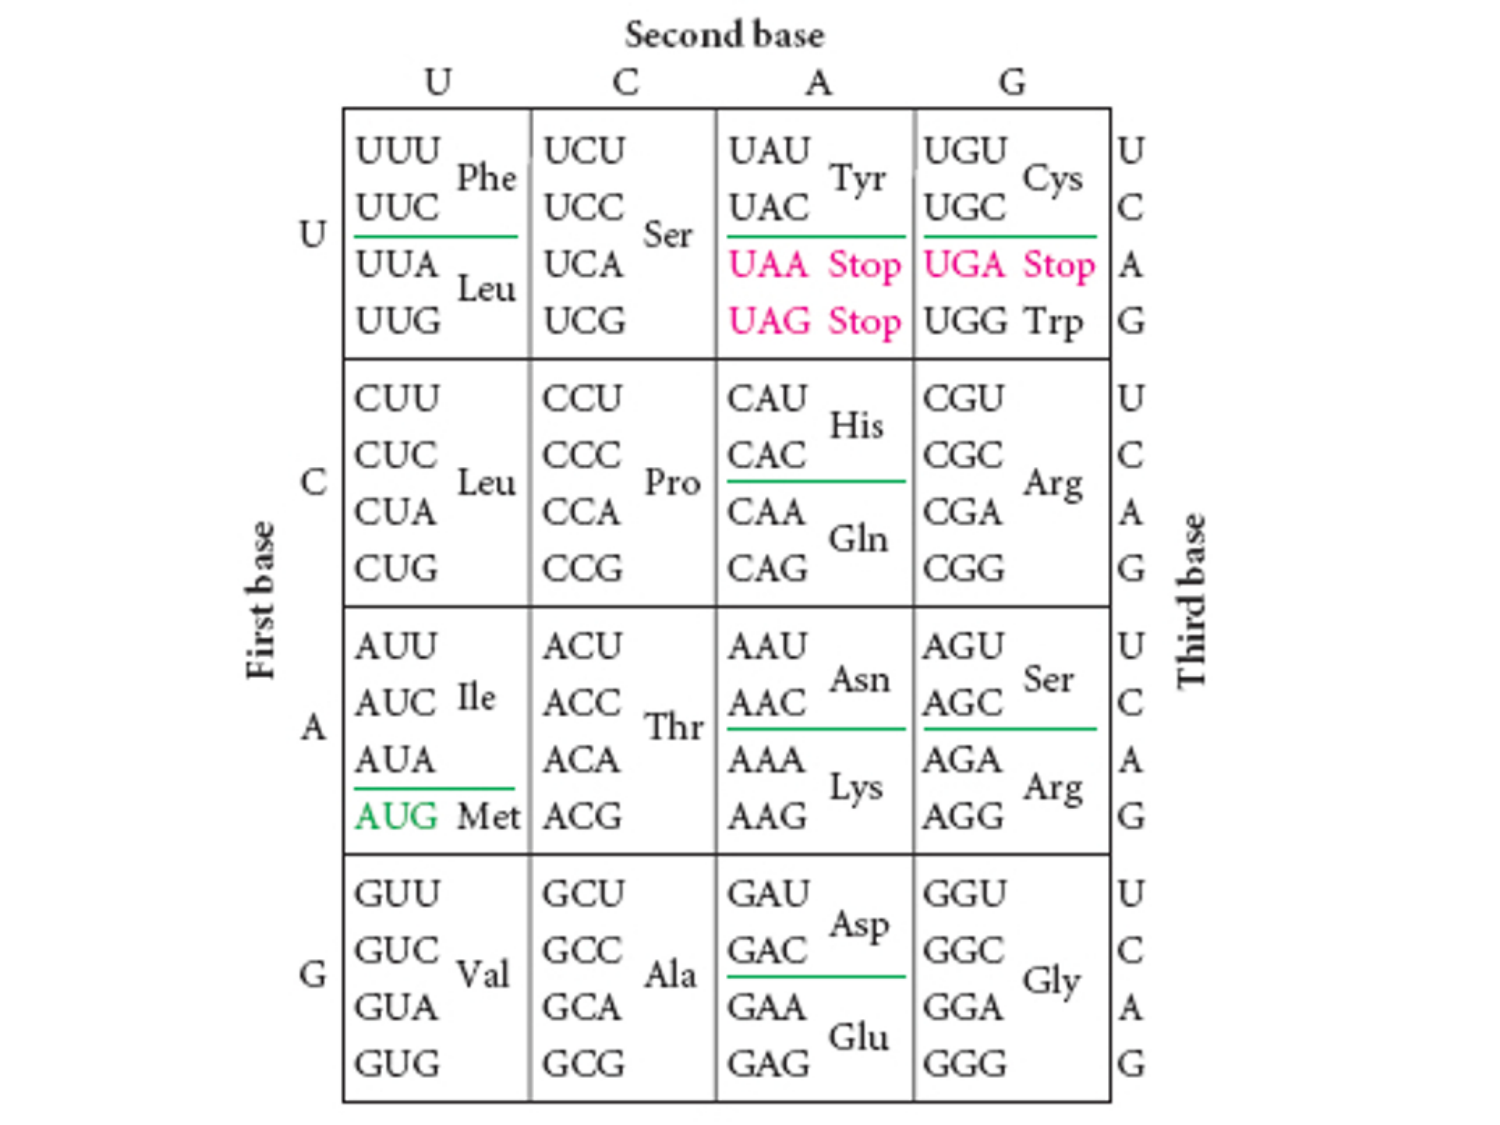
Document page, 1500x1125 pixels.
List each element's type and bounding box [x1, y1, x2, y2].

picture [237, 0, 1213, 1124]
